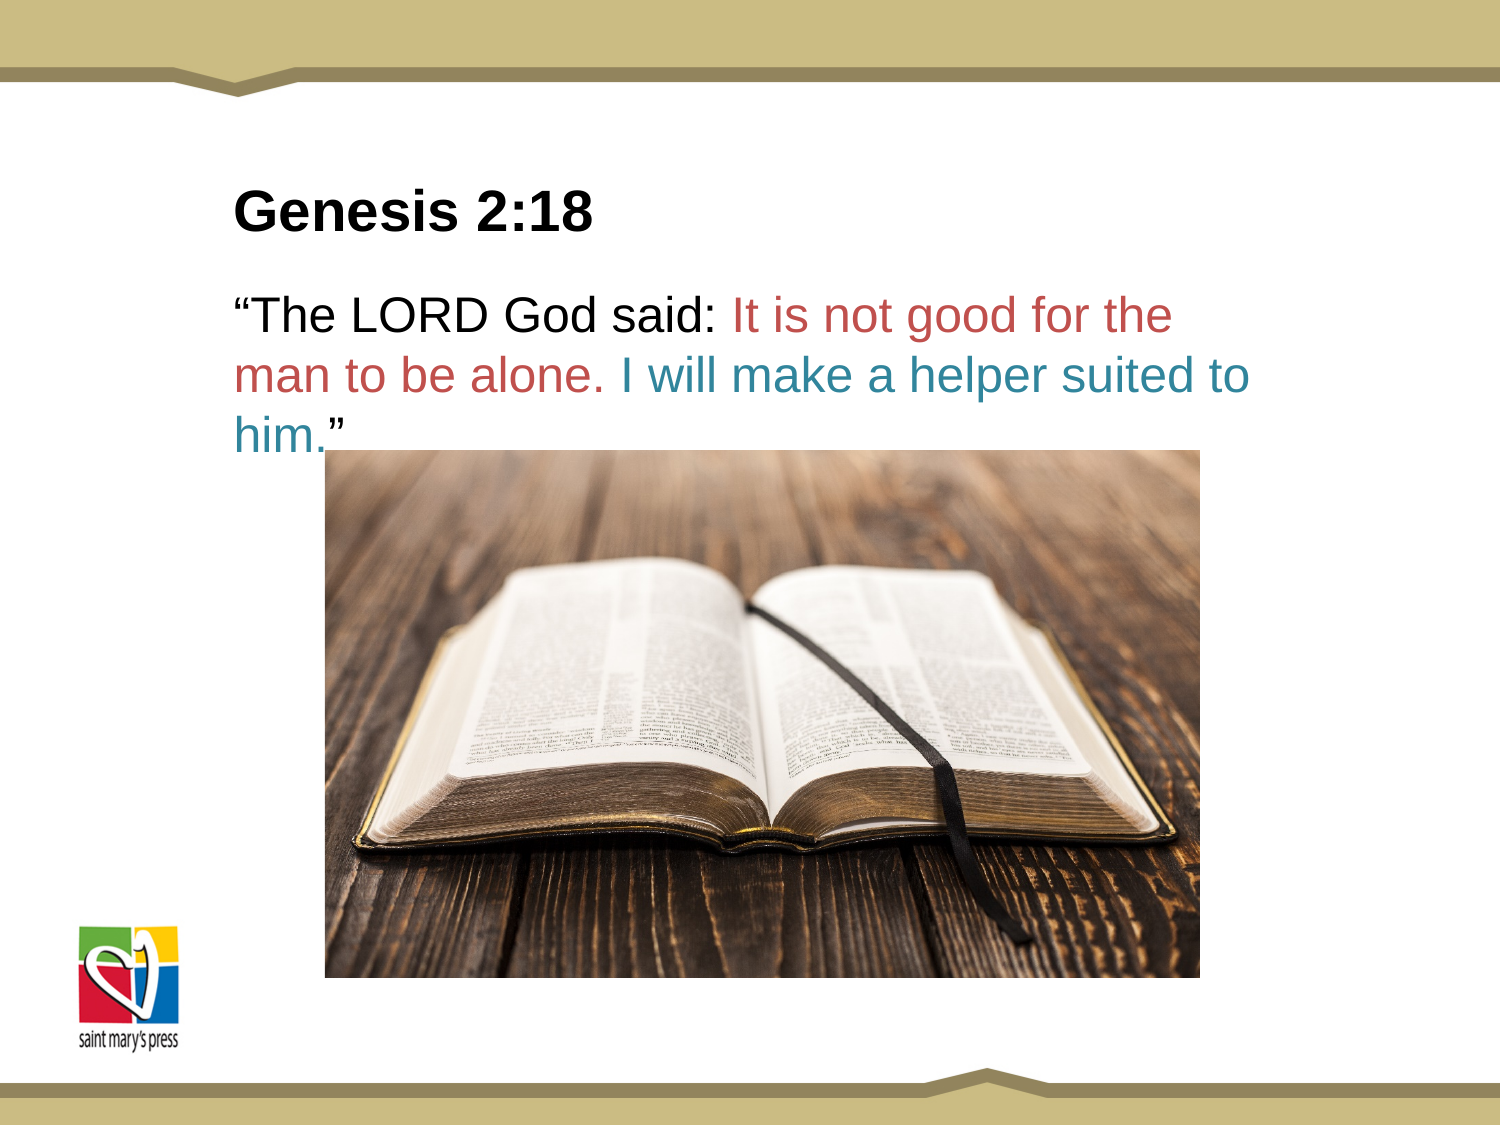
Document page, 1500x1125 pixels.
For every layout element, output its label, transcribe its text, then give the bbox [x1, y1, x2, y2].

picture [0, 0, 1500, 1125]
list “The Lord God said: It is not good for the man to be alone. I will make a helper suited to him.” [218, 275, 1282, 993]
title Genesis 2:18 [218, 164, 1500, 253]
